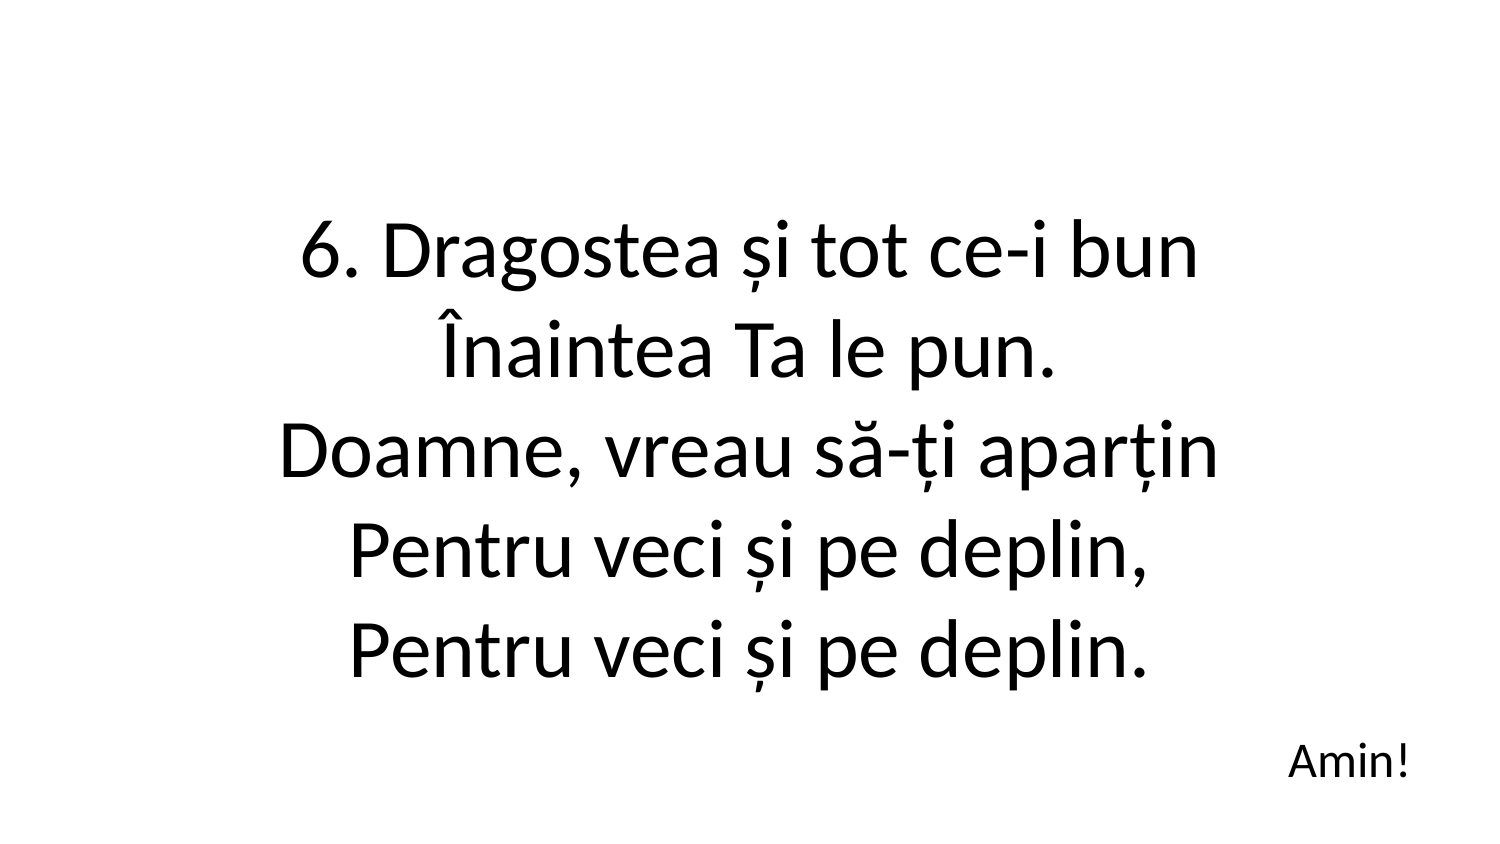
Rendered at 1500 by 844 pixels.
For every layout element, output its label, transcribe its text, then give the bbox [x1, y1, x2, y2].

text_box Amin! [1273, 674, 1427, 795]
text_box 6. Dragostea și tot ce-i bun Înaintea Ta le pun. Doamne, vreau să-ți aparțin Pentru veci și pe deplin, Pentru veci și pe deplin. [263, 142, 1237, 702]
